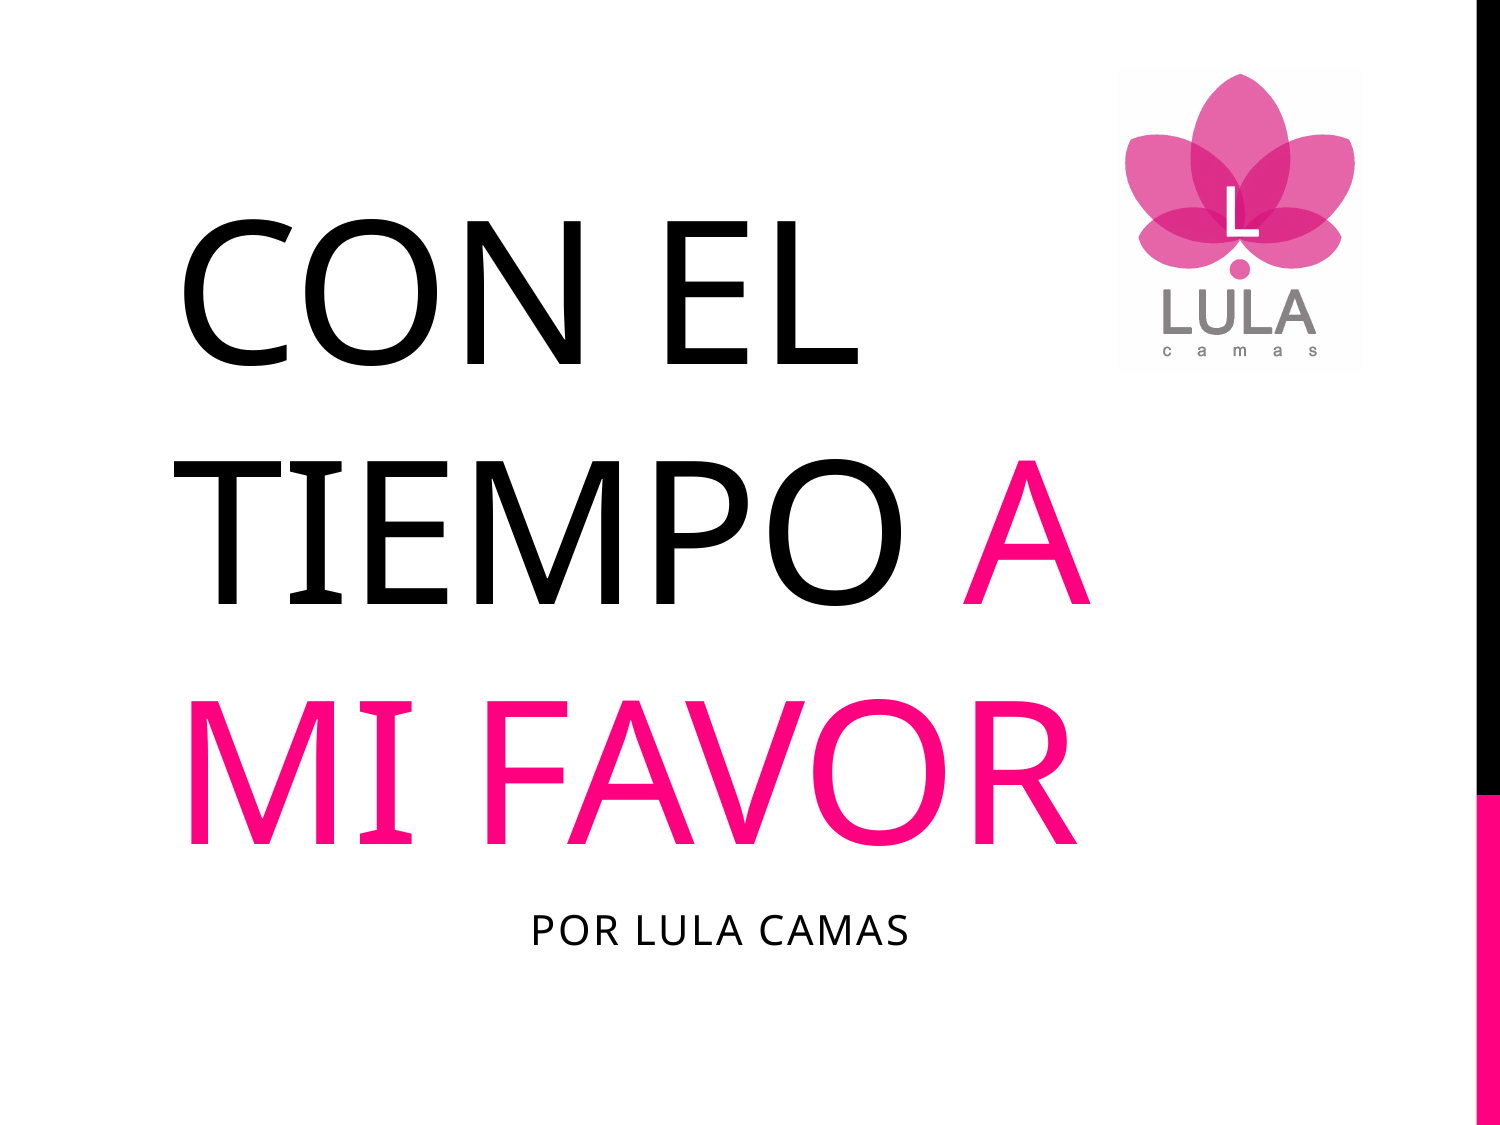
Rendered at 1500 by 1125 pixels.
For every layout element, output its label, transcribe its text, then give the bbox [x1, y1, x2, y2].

subtitle Por Lula Camas [157, 896, 1283, 1047]
title Con el tiempo a mi favor [157, 195, 1397, 853]
picture [1116, 66, 1365, 372]
